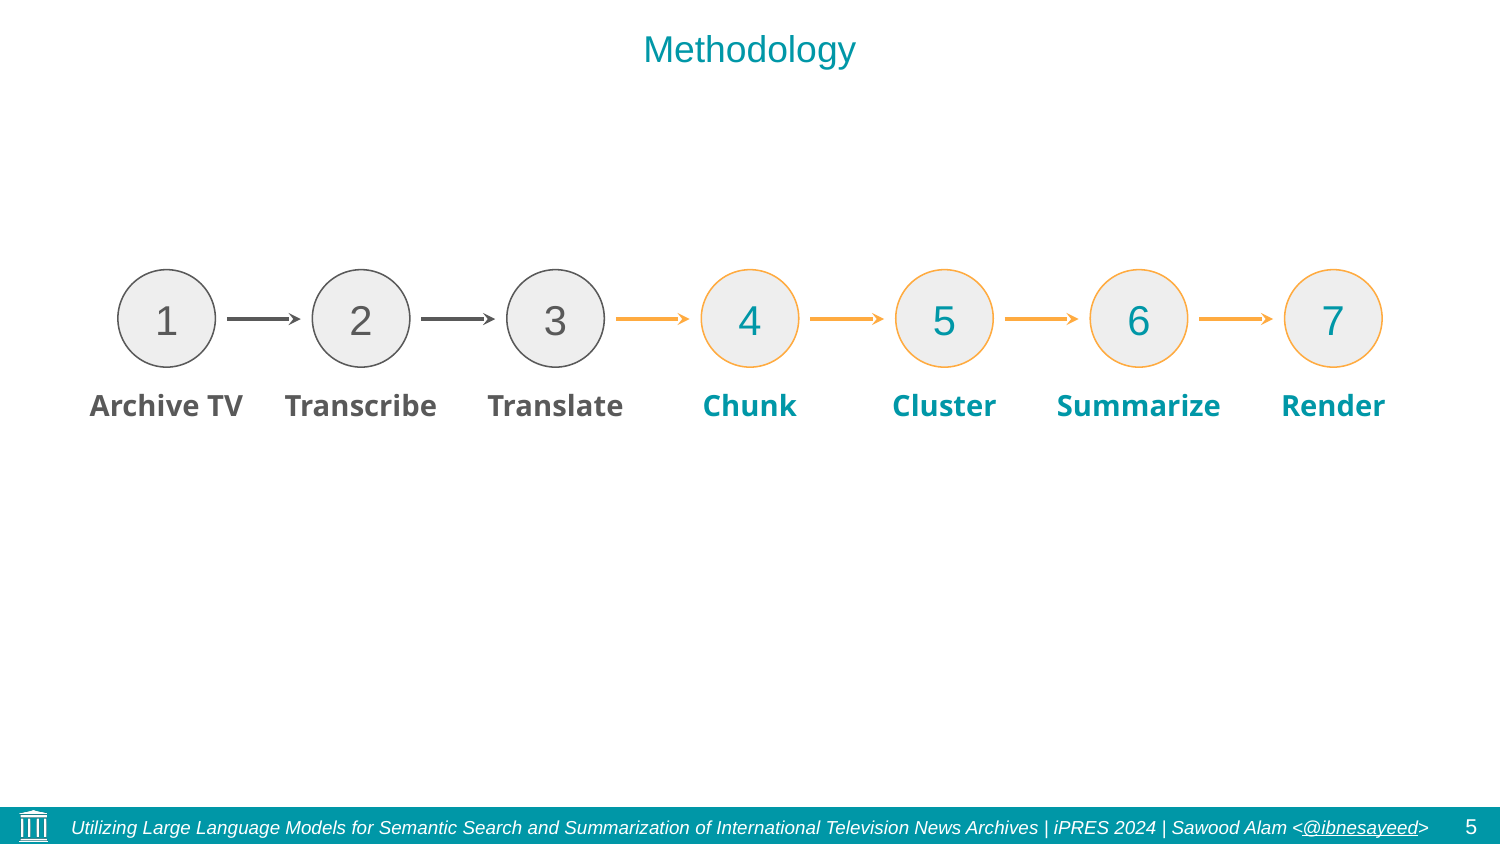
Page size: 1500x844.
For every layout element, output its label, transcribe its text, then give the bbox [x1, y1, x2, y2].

title Methodology [19, 10, 1481, 86]
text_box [836, 269, 1030, 434]
slide_number ‹#› [1402, 807, 1493, 844]
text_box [1031, 269, 1224, 434]
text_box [1225, 269, 1442, 434]
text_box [642, 269, 835, 434]
picture [19, 810, 48, 842]
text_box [447, 269, 641, 434]
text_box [253, 269, 446, 434]
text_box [58, 269, 252, 434]
